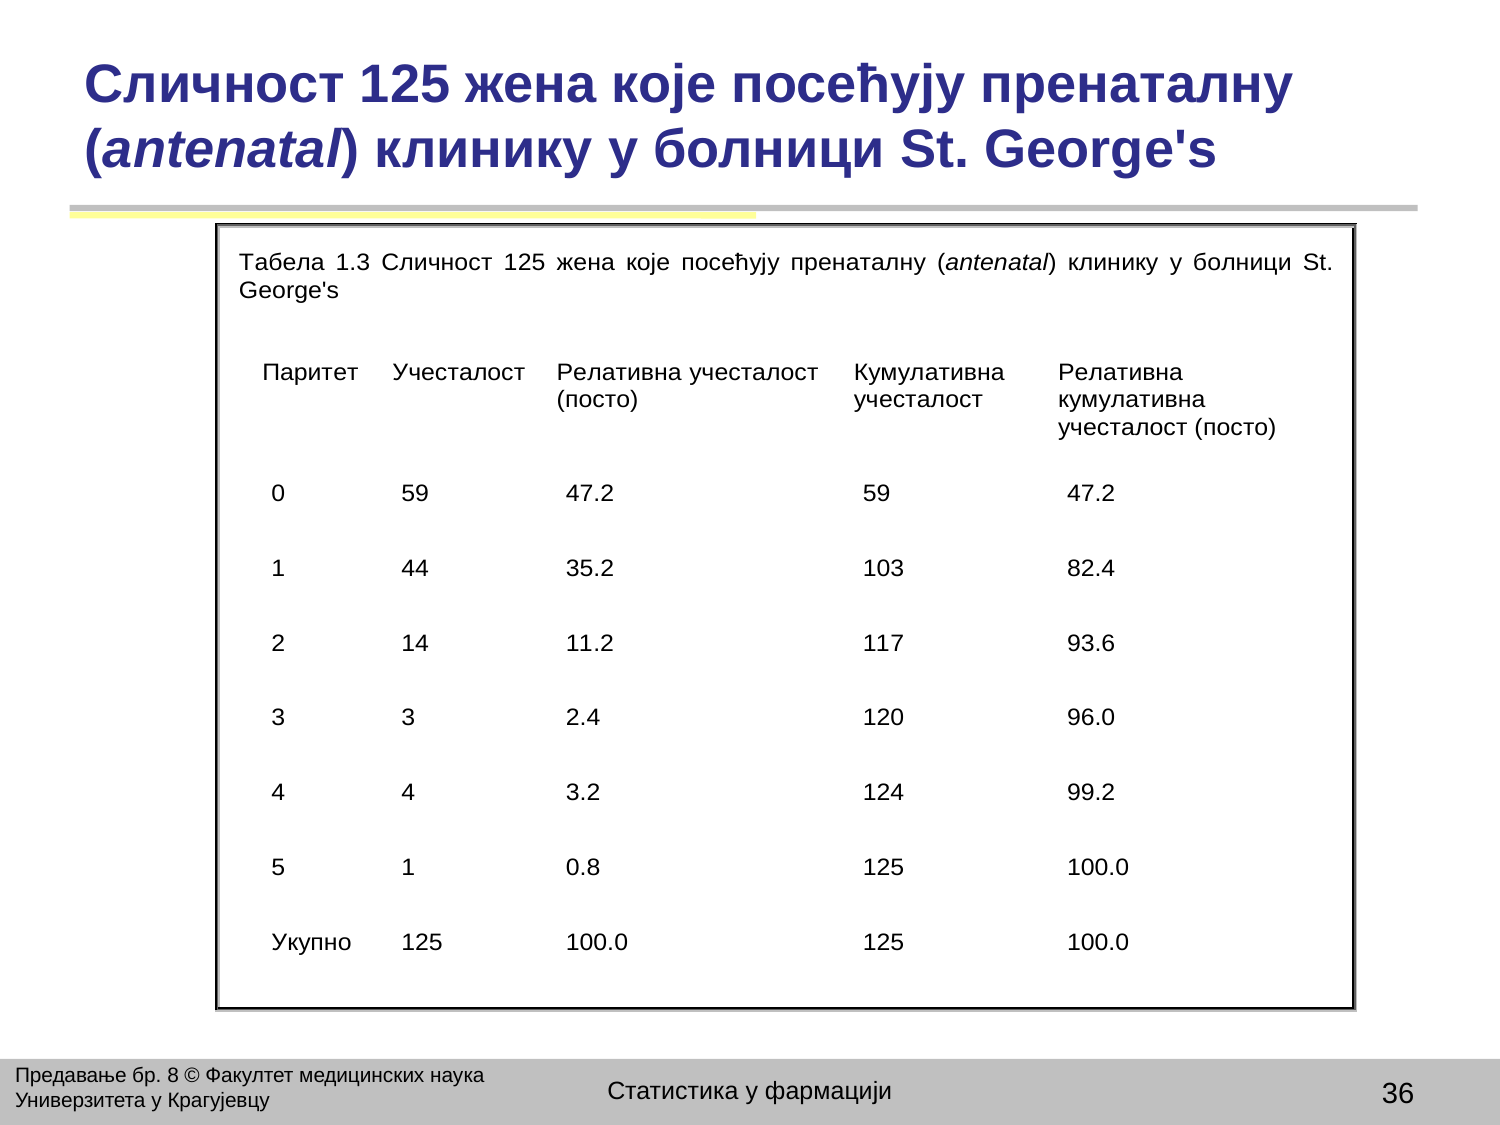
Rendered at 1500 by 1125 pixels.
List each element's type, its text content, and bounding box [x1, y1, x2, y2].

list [186, 222, 1384, 1055]
title Сличност 125 жена које посећују пренаталну (antenatal) клинику у болници St. George's [69, 19, 1426, 208]
slide_number Предавање бр. 8 © Факултет медицинских наука Универзитета у Крагујевцу [0, 1053, 631, 1108]
footer Статистика у фармацији [512, 1066, 988, 1125]
slide_number 36 [1079, 1066, 1430, 1125]
